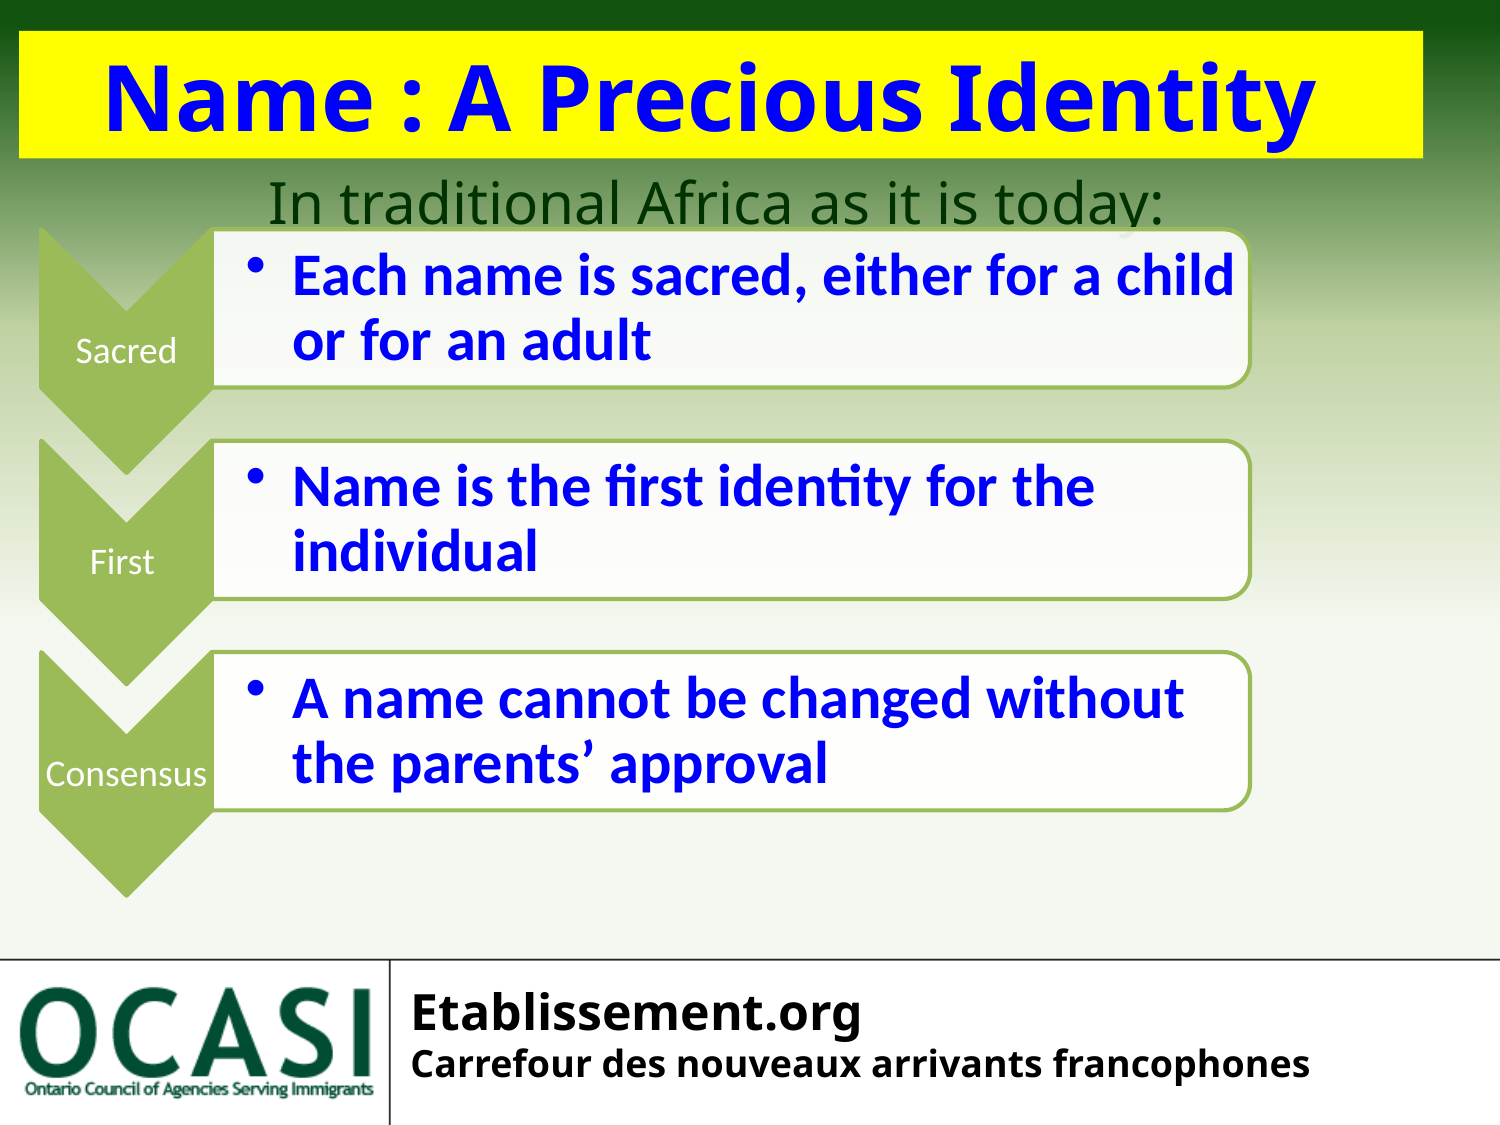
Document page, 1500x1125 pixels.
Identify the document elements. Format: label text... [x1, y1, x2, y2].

text_box Etablissement.org Carrefour des nouveaux arrivants francophones [395, 972, 1400, 1093]
text_box Name : A Precious Identity [19, 30, 1424, 159]
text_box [40, 228, 1251, 897]
picture [0, 0, 1500, 1125]
text_box In traditional Africa as it is today: [49, 158, 1400, 953]
